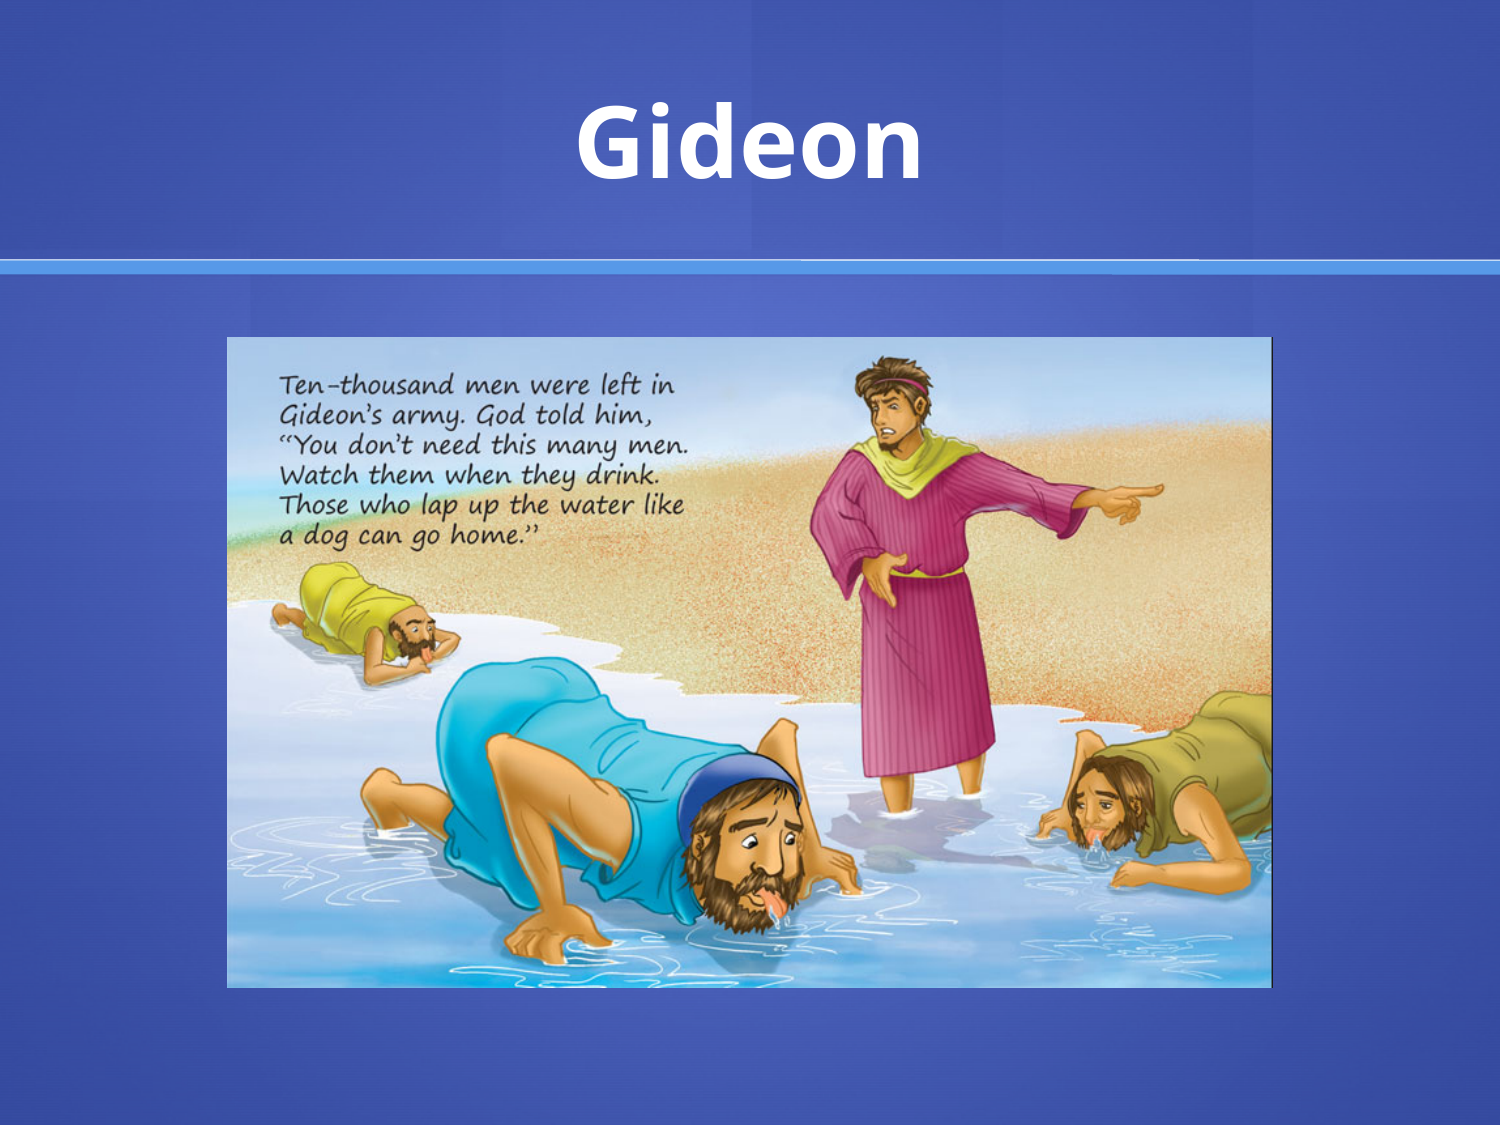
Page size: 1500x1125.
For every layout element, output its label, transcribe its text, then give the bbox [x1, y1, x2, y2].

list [73, 336, 1426, 989]
title Gideon [75, 45, 1425, 233]
